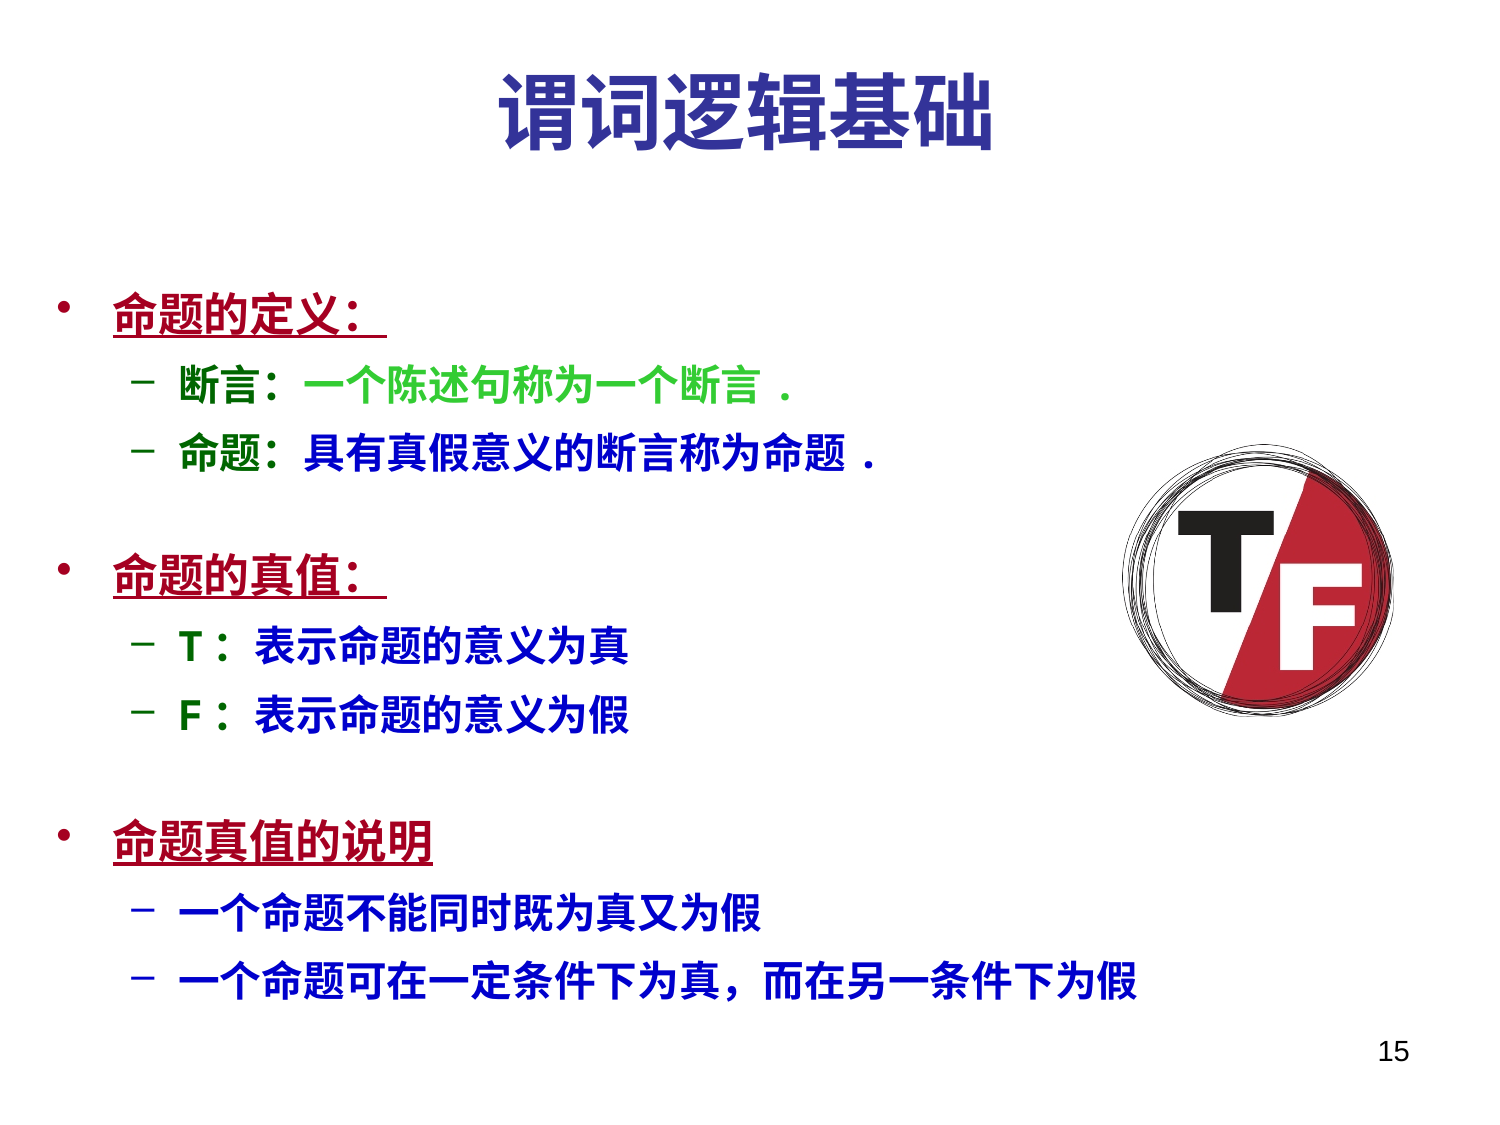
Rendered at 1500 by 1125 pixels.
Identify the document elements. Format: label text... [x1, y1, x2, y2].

slide_number 15 [1074, 1024, 1425, 1103]
list 命题的定义： 断言：一个陈述句称为一个断言. 命题：具有真假意义的断言称为命题. 命题的真值： T：表示命题的意义为真 F：表示命题的意义为假 命题真值的说明 一个命题不能同时既为真又为假 一个命题可在一定条件下为真，而在另一条件下为假 [41, 267, 1438, 1006]
picture [1121, 444, 1395, 718]
title 谓词逻辑基础 [70, 36, 1421, 185]
